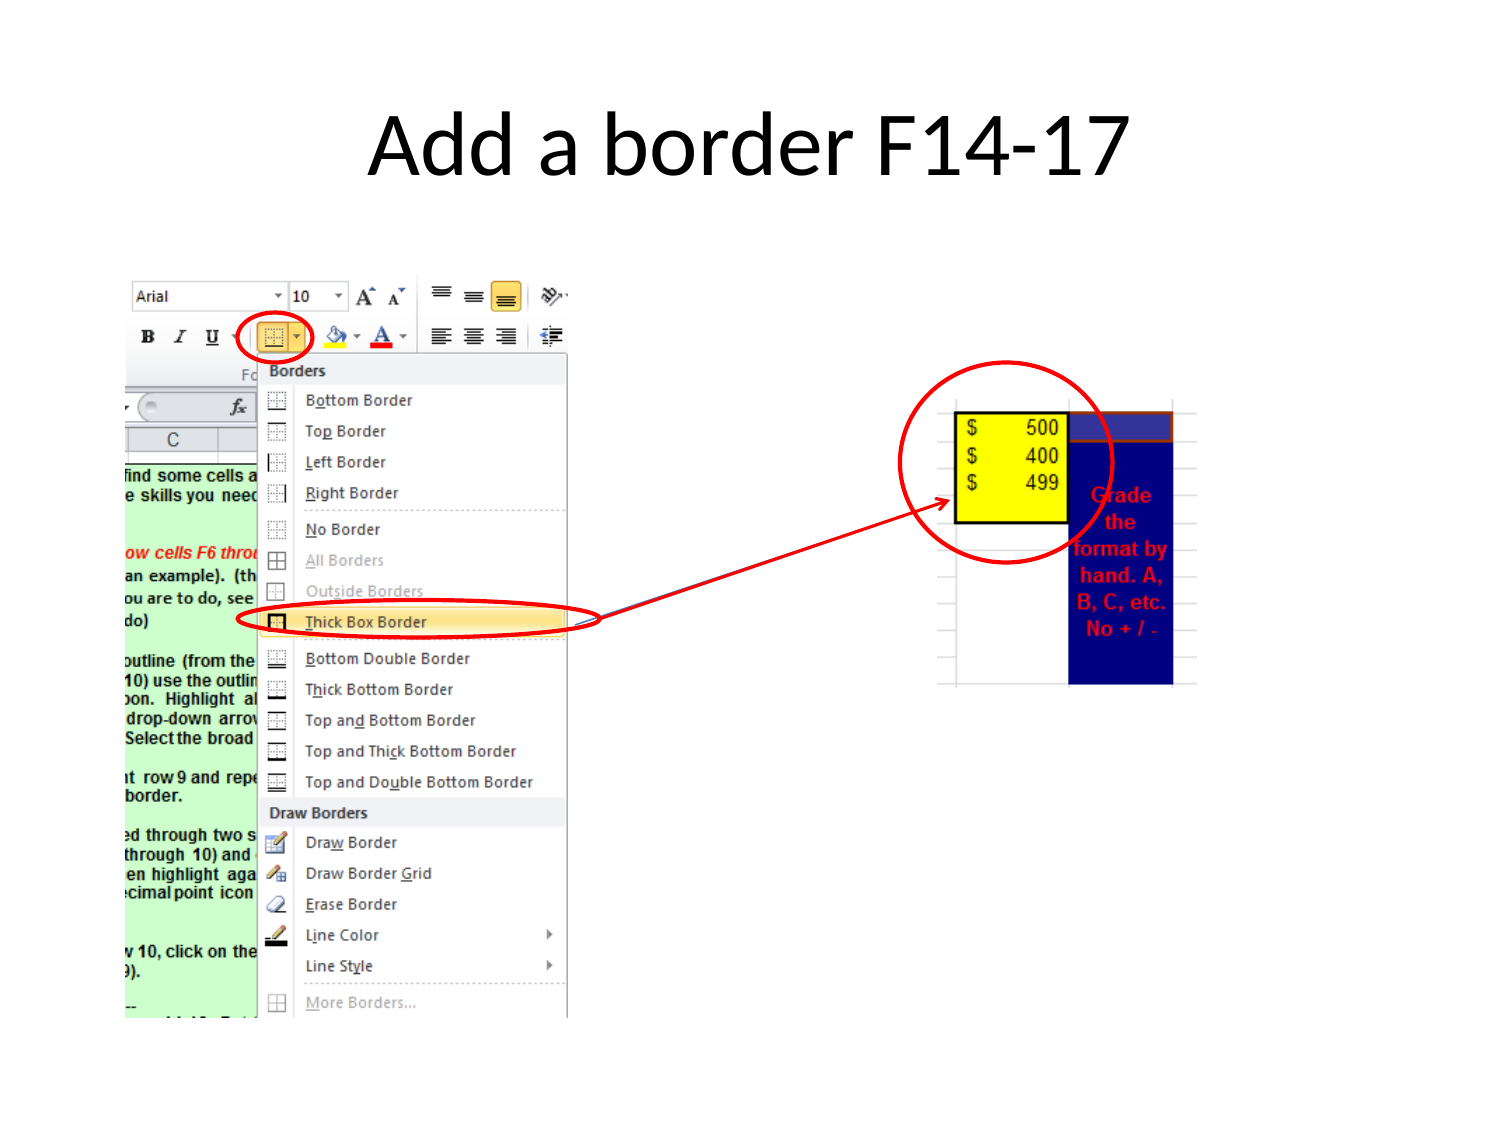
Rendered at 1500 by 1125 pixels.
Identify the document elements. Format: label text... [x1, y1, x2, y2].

title Add a border F14-17 [75, 45, 1425, 233]
picture [937, 399, 1198, 688]
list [124, 274, 568, 1018]
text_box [574, 499, 598, 626]
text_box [599, 499, 951, 619]
text_box [897, 360, 1091, 497]
